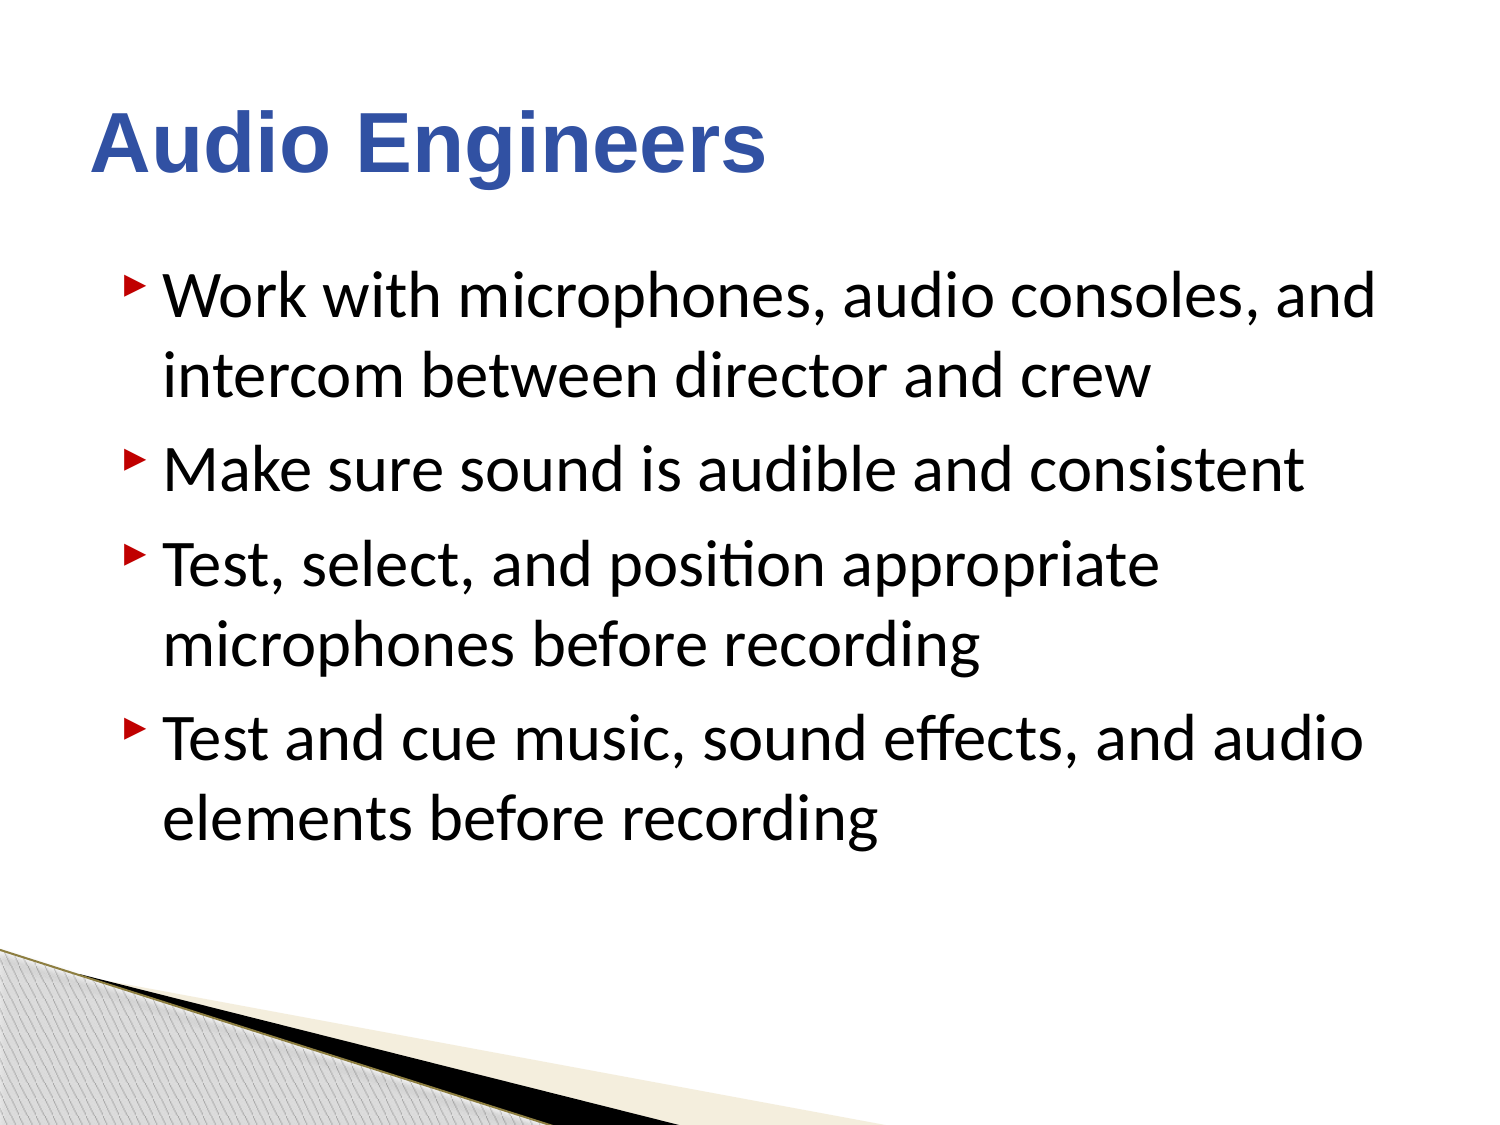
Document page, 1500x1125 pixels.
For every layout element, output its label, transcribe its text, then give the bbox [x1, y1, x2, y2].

title Audio Engineers [75, 45, 1425, 233]
list Work with microphones, audio consoles, and intercom between director and crew Make sure sound is audible and consistent Test, select, and position appropriate microphones before recording Test and cue music, sound effects, and audio elements before recording [87, 242, 1438, 1063]
